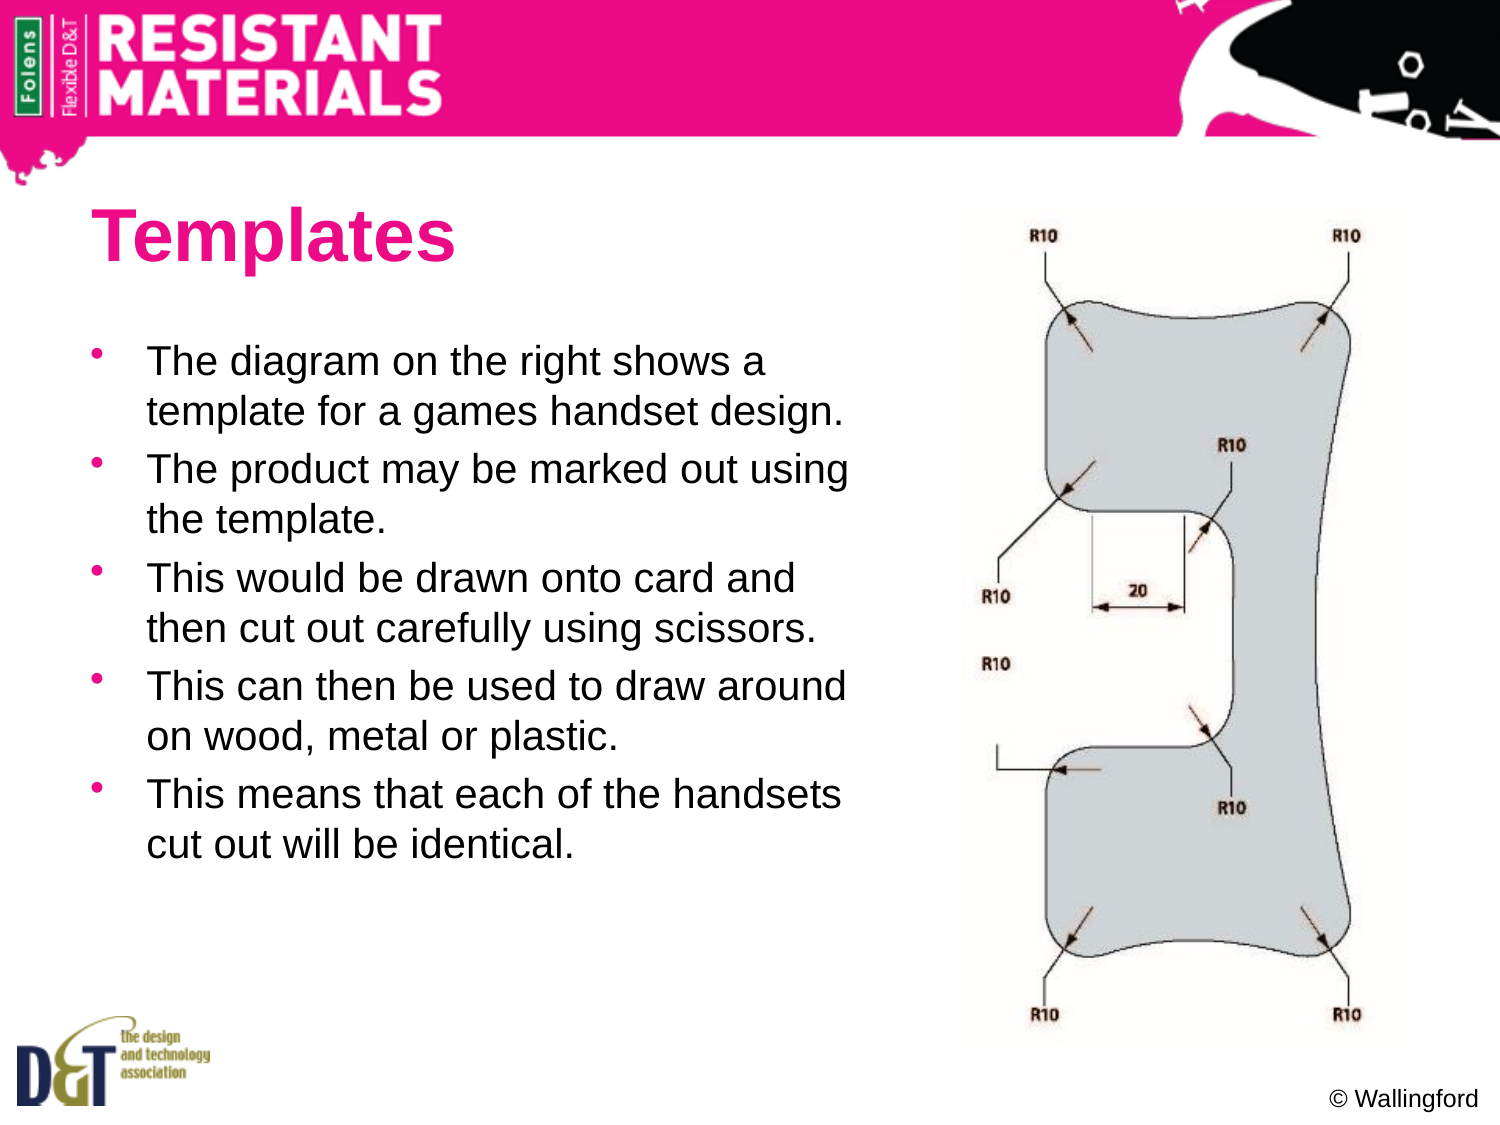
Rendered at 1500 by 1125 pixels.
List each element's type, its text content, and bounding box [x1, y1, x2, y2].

footer © Wallingford [1257, 1074, 1495, 1125]
picture [0, 0, 1500, 1125]
title Templates [76, 160, 1427, 301]
list The diagram on the right shows a template for a games handset design. The product may be marked out using the template. This would be drawn onto card and then cut out carefully using scissors. This can then be used to draw around on wood, metal or plastic. This means that each of the handsets cut out will be identical. [75, 326, 892, 1005]
